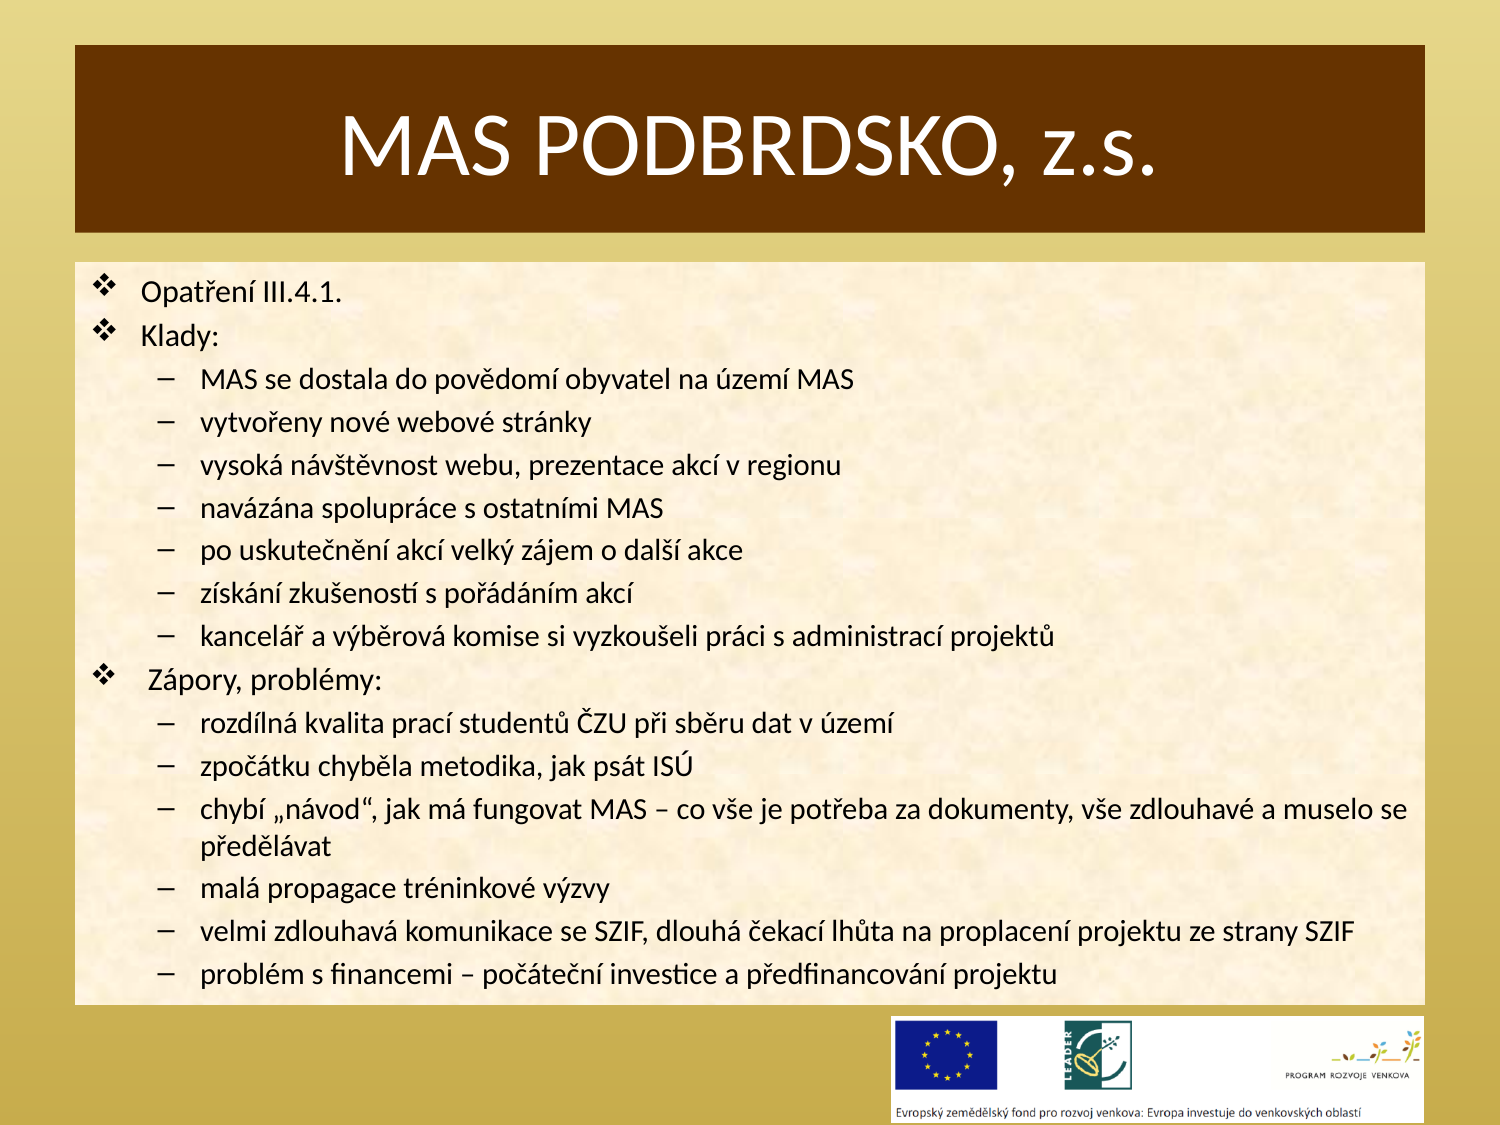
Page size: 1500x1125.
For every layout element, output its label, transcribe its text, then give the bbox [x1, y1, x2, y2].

title MAS PODBRDSKO, z.s. [75, 45, 1425, 233]
picture [891, 1016, 1424, 1123]
list Opatření III.4.1. Klady: MAS se dostala do povědomí obyvatel na území MAS vytvořeny nové webové stránky vysoká návštěvnost webu, prezentace akcí v regionu navázána spolupráce s ostatními MAS po uskutečnění akcí velký zájem o další akce získání zkušeností s pořádáním akcí kancelář a výběrová komise si vyzkoušeli práci s administrací projektů Zápory, problémy: rozdílná kvalita prací studentů ČZU při sběru dat v území zpočátku chyběla metodika, jak psát ISÚ chybí „návod“, jak má fungovat MAS – co vše je potřeba za dokumenty, vše zdlouhavé a muselo se předělávat malá propagace tréninkové výzvy velmi zdlouhavá komunikace se SZIF, dlouhá čekací lhůta na proplacení projektu ze strany SZIF problém s financemi – počáteční investice a předfinancování projektu [75, 262, 1425, 1005]
